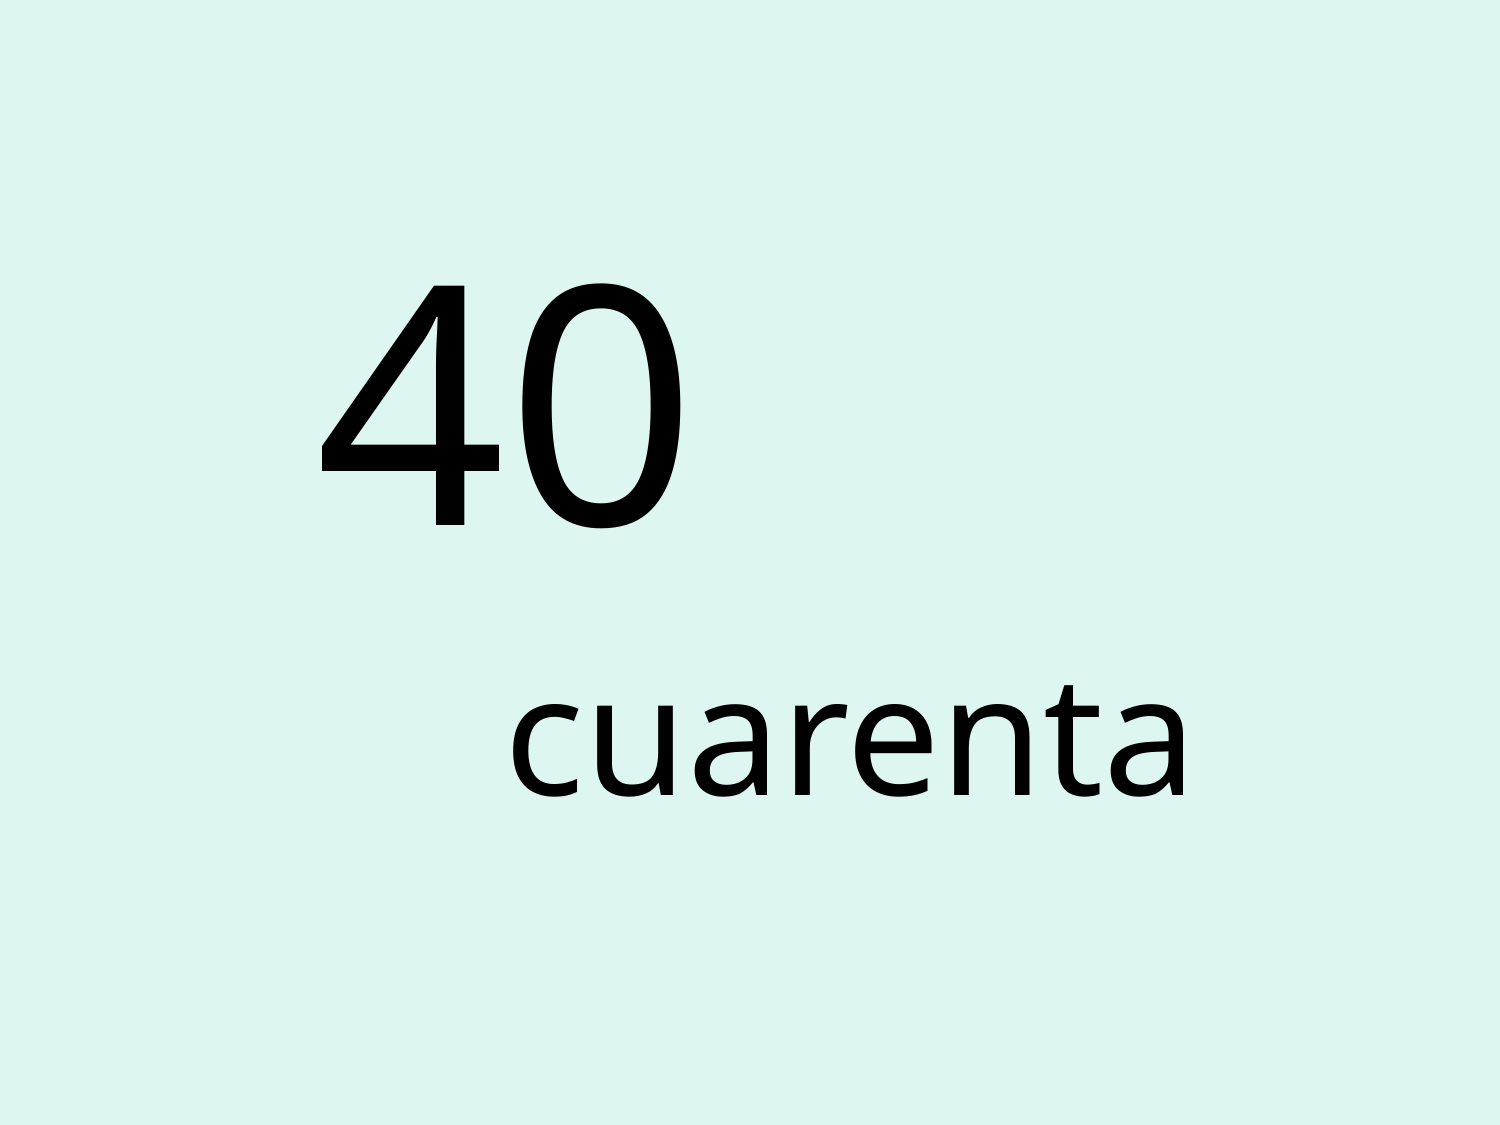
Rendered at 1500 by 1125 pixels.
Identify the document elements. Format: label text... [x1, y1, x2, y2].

text_box 40 [301, 184, 916, 600]
text_box cuarenta [490, 621, 1270, 837]
